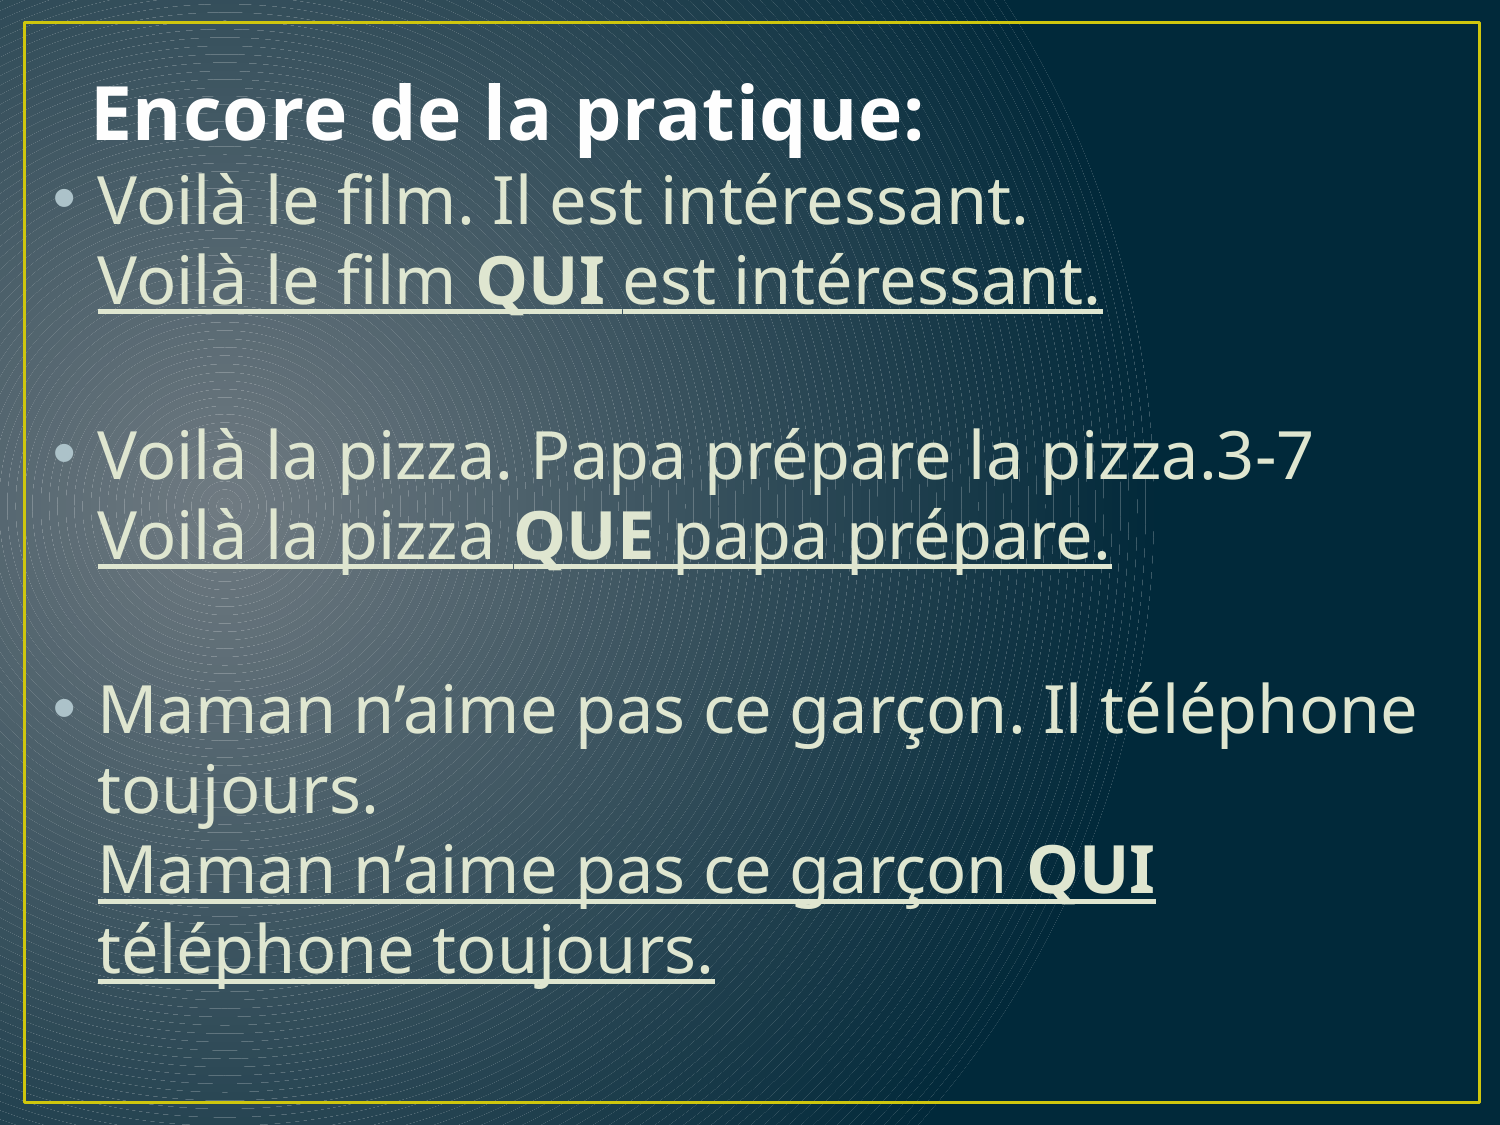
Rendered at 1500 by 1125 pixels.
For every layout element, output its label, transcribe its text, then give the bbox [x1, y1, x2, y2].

title Encore de la pratique: [75, 0, 1425, 149]
list Voilà le film. Il est intéressant. Voilà le film QUI est intéressant. Voilà la pizza. Papa prépare la pizza.3-7 Voilà la pizza QUE papa prépare. Maman n’aime pas ce garçon. Il téléphone toujours. Maman n’aime pas ce garçon QUI téléphone toujours. [37, 149, 1450, 980]
